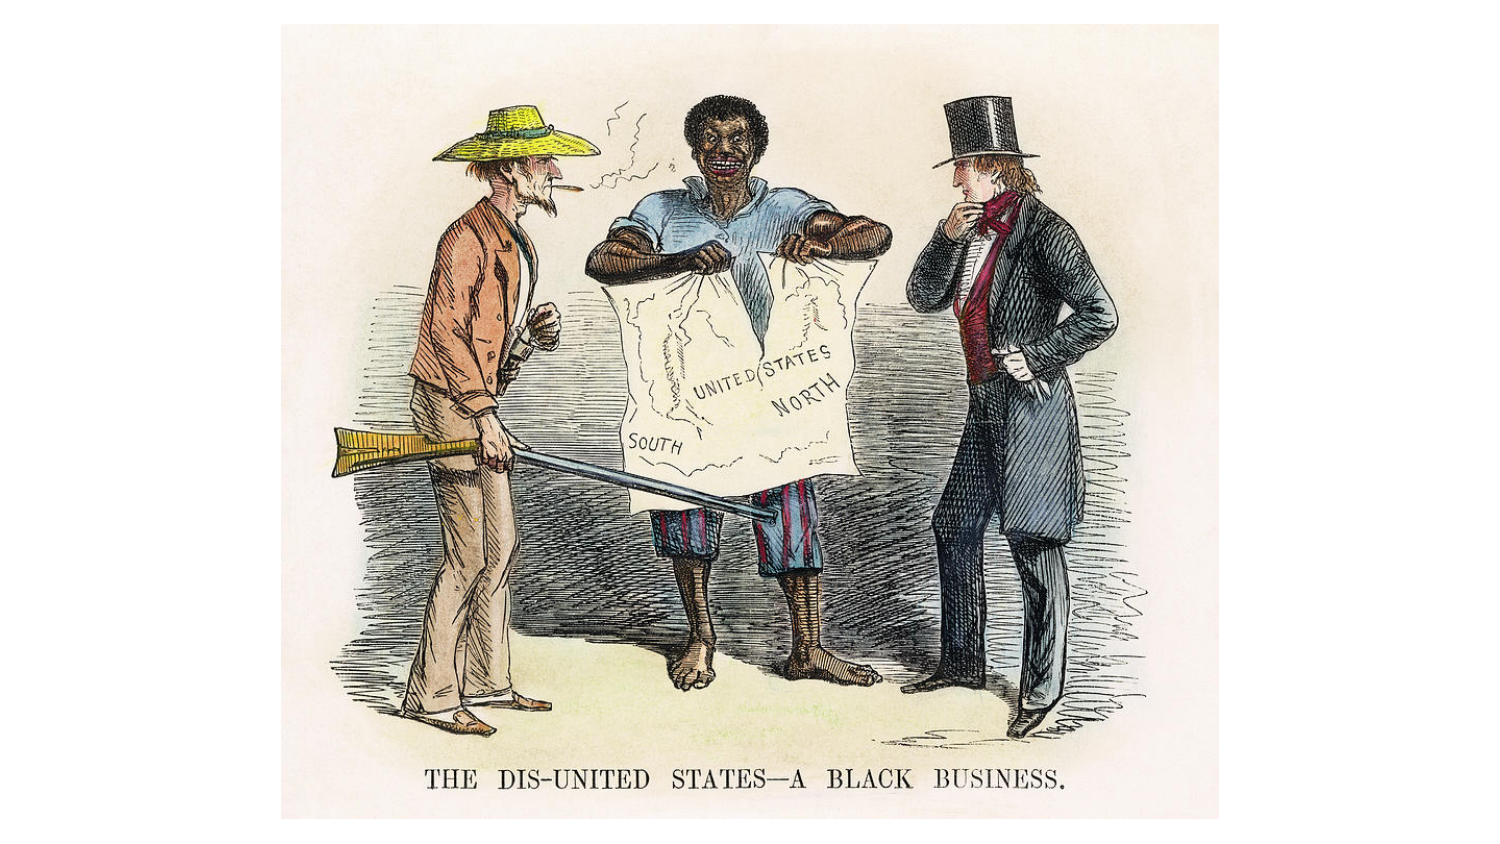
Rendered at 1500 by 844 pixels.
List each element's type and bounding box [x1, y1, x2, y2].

picture [281, 24, 1219, 819]
